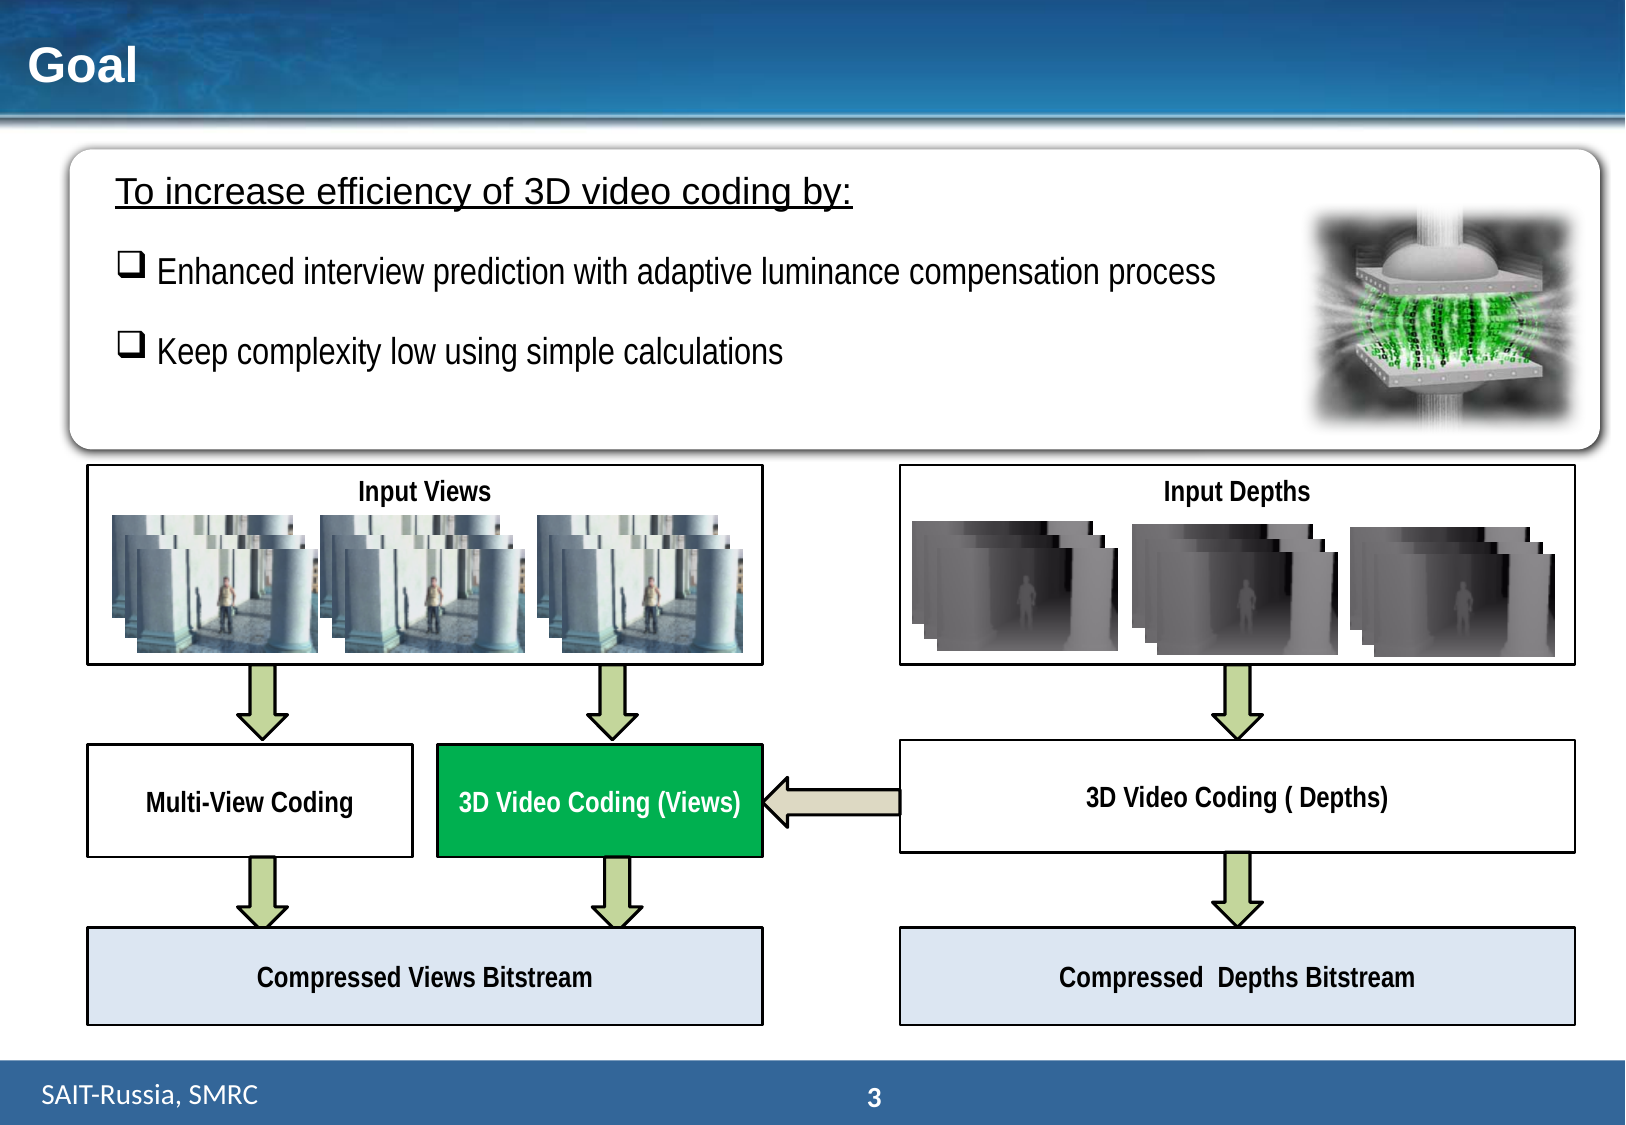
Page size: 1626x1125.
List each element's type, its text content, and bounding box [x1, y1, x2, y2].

picture [1349, 527, 1556, 658]
text_box [0, 1060, 1625, 1125]
text_box [760, 775, 903, 830]
text_box [1210, 663, 1265, 742]
picture [319, 515, 526, 653]
picture [912, 520, 1118, 651]
text_box SAIT-Russia, SMRC [17, 1069, 788, 1116]
picture [112, 515, 318, 653]
text_box [68, 150, 1601, 451]
picture [1132, 524, 1338, 655]
text_box [590, 854, 645, 927]
text_box [1210, 850, 1265, 927]
text_box Input Views [87, 464, 763, 665]
text_box [235, 854, 290, 927]
text_box 3 [745, 1072, 893, 1119]
text_box Compressed Views Bitstream [87, 927, 763, 1025]
text_box 3D Video Coding ( Depths) [899, 739, 1575, 853]
text_box Input Depths [899, 464, 1575, 665]
text_box Compressed Depths Bitstream [899, 927, 1575, 1025]
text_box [0, 0, 1625, 139]
picture [537, 515, 743, 653]
text_box 3D Video Coding (Views) [437, 744, 763, 857]
text_box To increase efficiency of 3D video coding by: Enhanced interview prediction with adaptive luminance compensation process Keep complexity low using simple calculations [99, 150, 1575, 380]
picture [1299, 201, 1588, 438]
text_box [235, 662, 290, 742]
text_box Multi-View Coding [87, 744, 413, 857]
text_box [585, 662, 640, 742]
